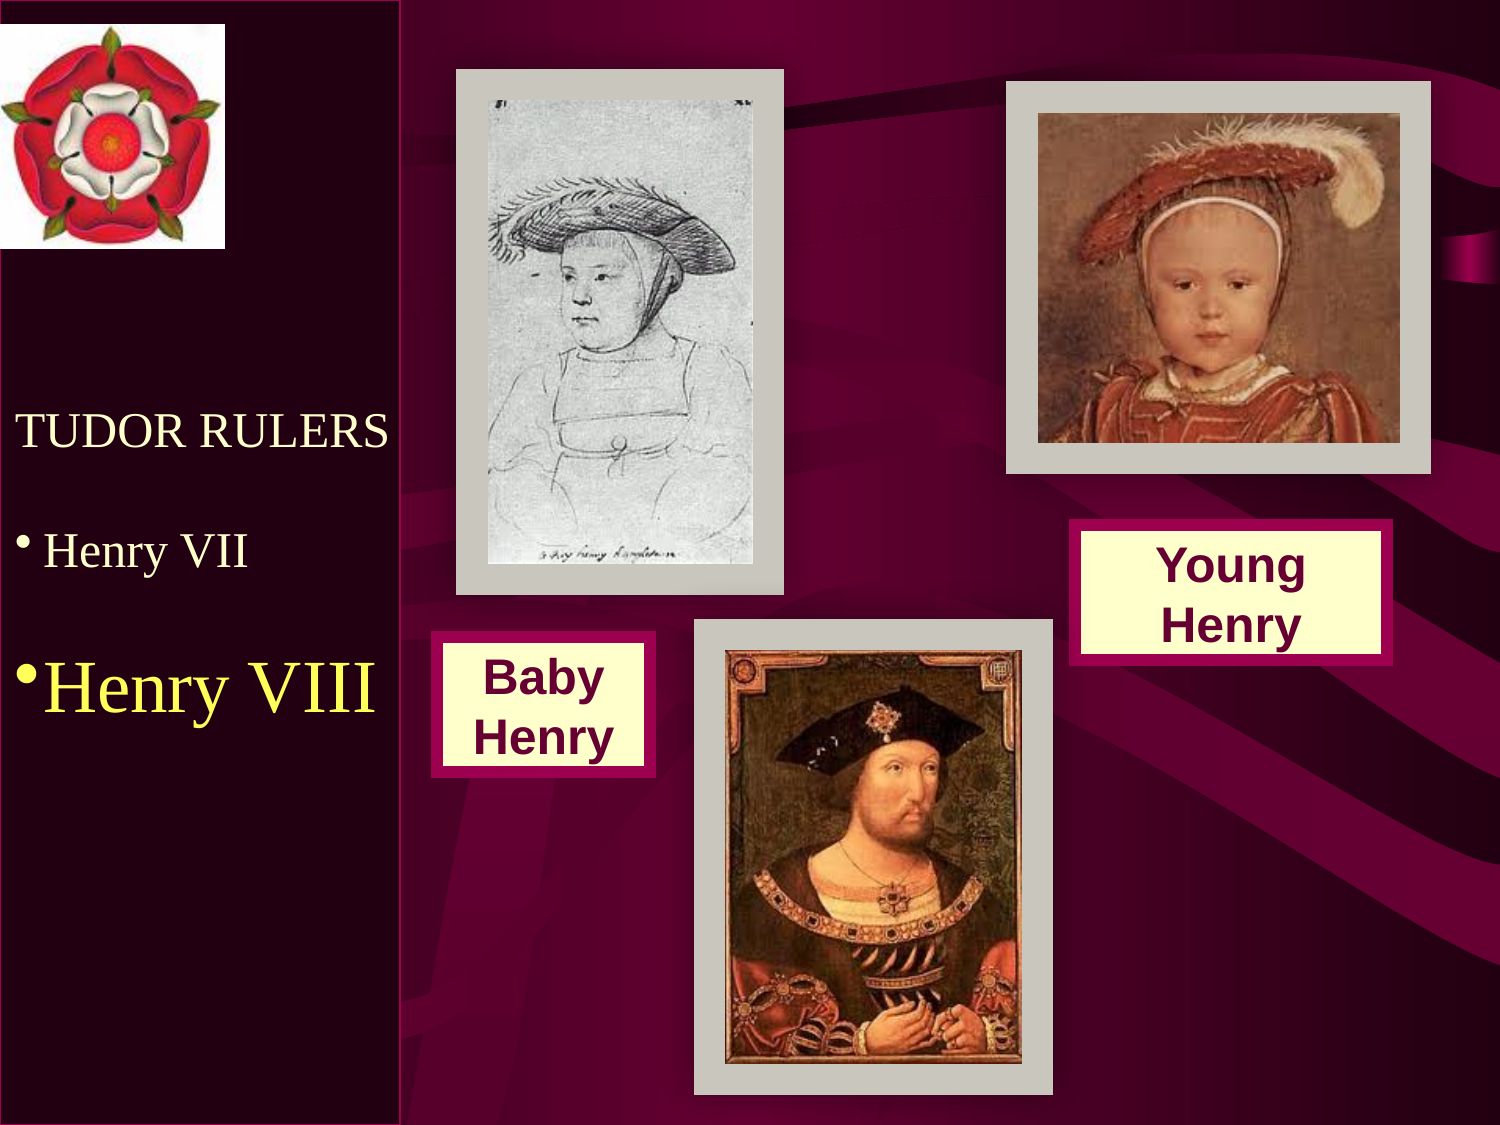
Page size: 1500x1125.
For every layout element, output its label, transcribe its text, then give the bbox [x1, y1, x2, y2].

picture [0, 0, 226, 1125]
picture [1037, 112, 1401, 444]
text_box TUDOR RULERS Henry VII Henry VIII [171, 0, 400, 1125]
picture [487, 99, 754, 565]
text_box Baby Henry [437, 637, 650, 773]
picture [724, 649, 1023, 1065]
text_box Young Henry [1074, 524, 1388, 660]
